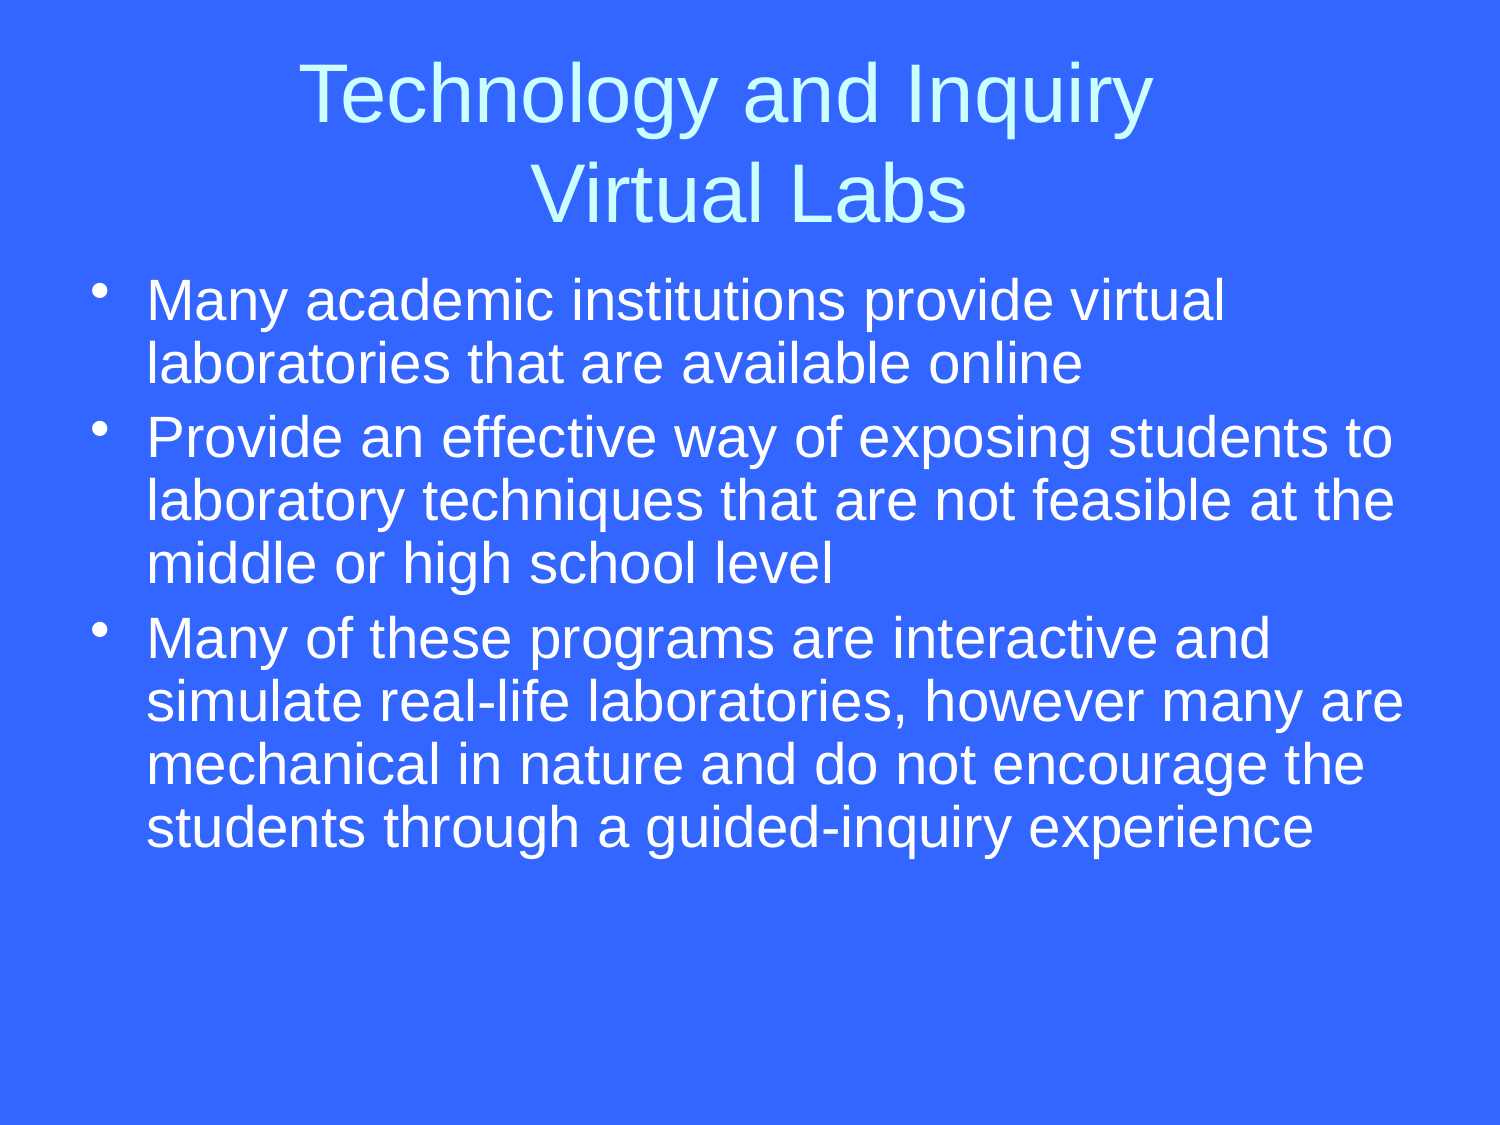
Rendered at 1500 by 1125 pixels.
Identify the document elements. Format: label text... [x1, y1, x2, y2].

list Many academic institutions provide virtual laboratories that are available online Provide an effective way of exposing students to laboratory techniques that are not feasible at the middle or high school level Many of these programs are interactive and simulate real-life laboratories, however many are mechanical in nature and do not encourage the students through a guided-inquiry experience [74, 262, 1426, 1006]
title Technology and Inquiry Virtual Labs [74, 44, 1426, 233]
